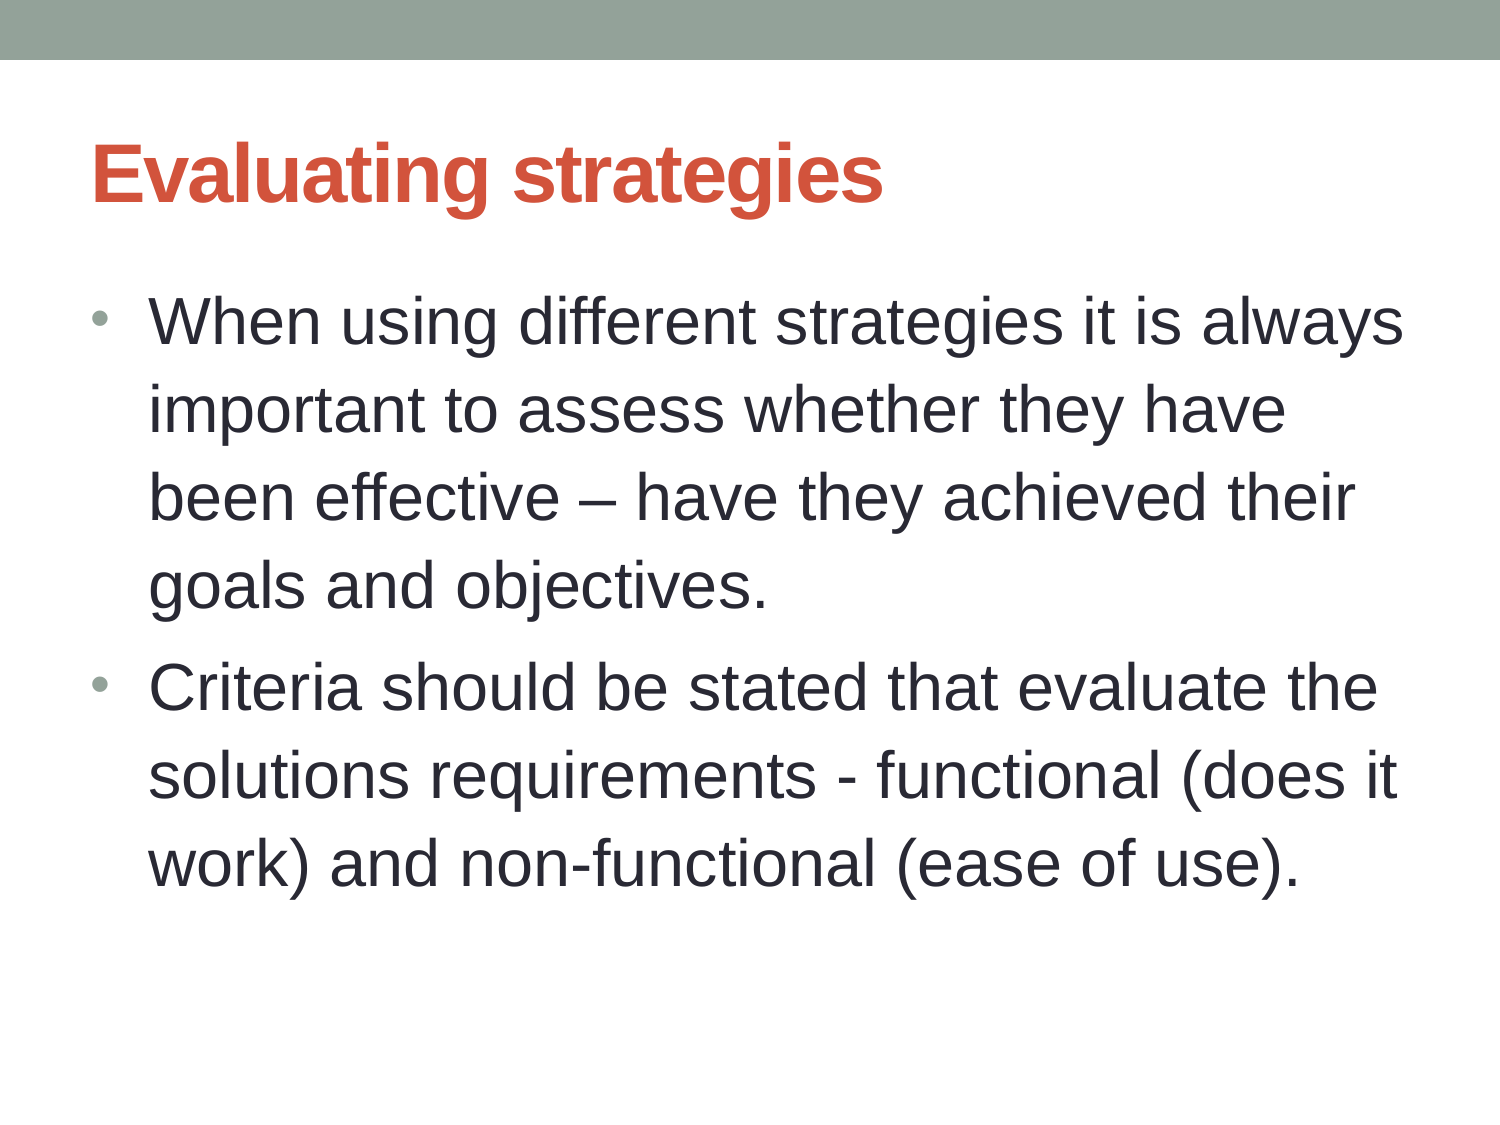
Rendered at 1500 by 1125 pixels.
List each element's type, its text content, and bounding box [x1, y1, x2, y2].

title Evaluating strategies [75, 87, 1425, 250]
list When using different strategies it is always important to assess whether they have been effective – have they achieved their goals and objectives. Criteria should be stated that evaluate the solutions requirements - functional (does it work) and non-functional (ease of use). [75, 262, 1425, 1063]
